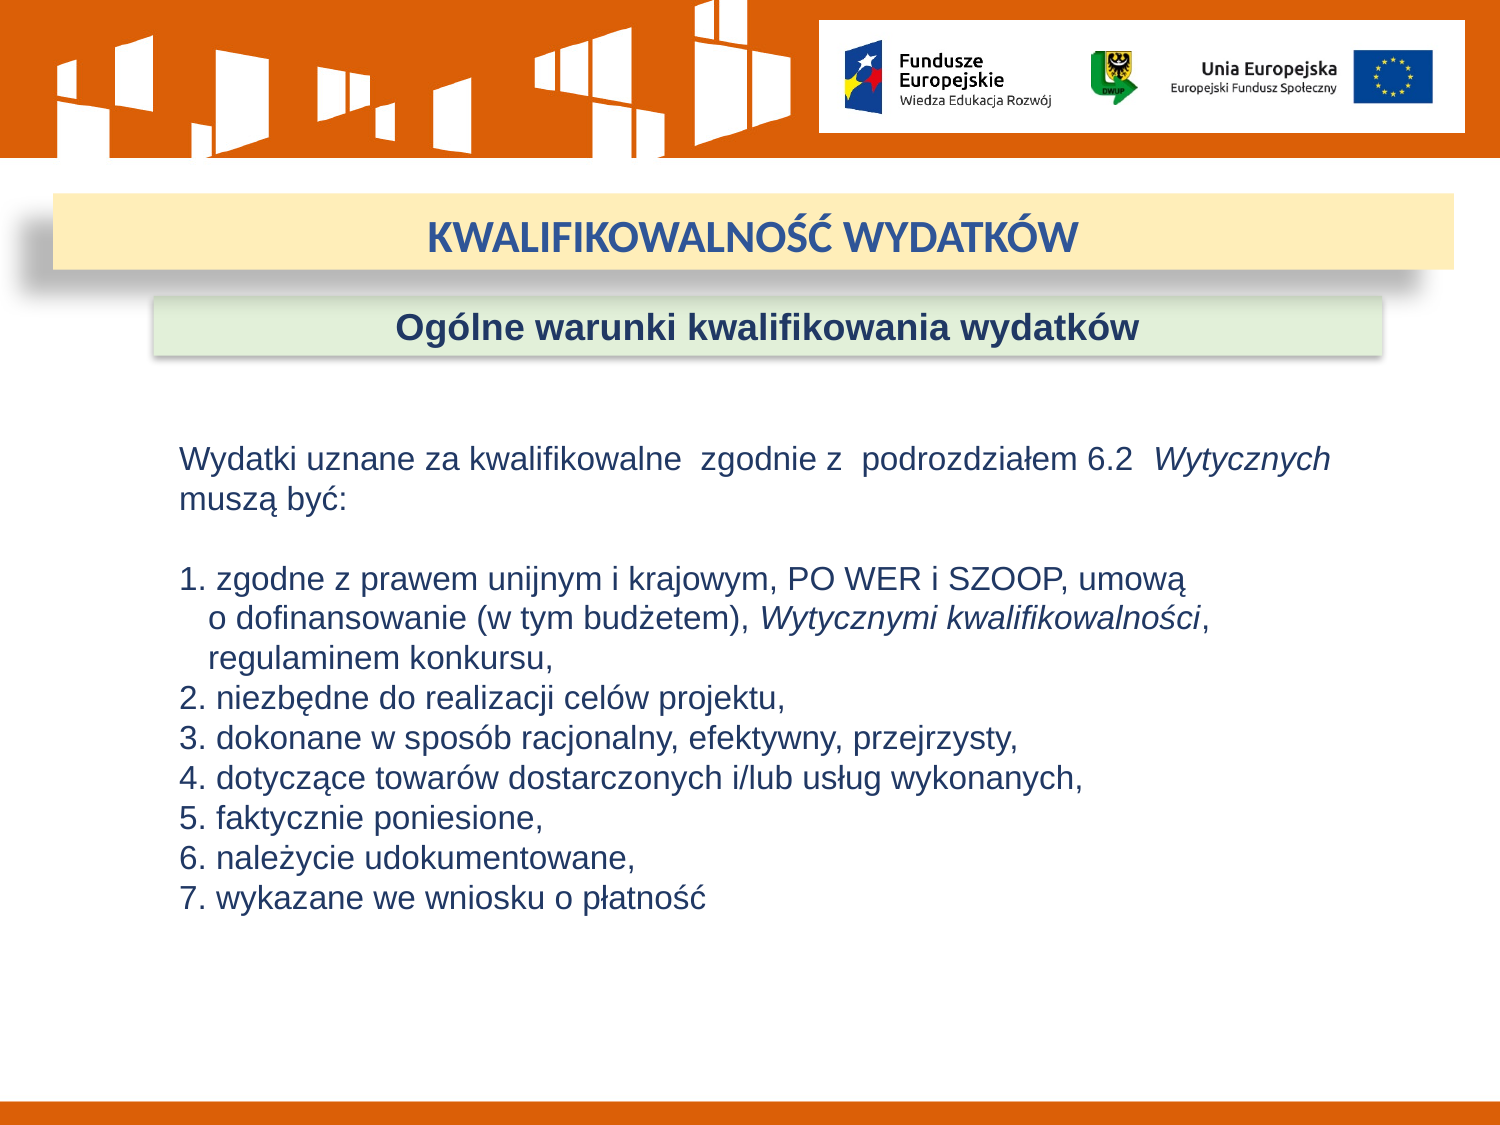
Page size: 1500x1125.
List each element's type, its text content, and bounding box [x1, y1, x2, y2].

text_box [826, 21, 1450, 133]
text_box KWALIFIKOWALNOŚĆ WYDATKÓW [53, 193, 1454, 270]
picture [0, 0, 1500, 1125]
text_box Wydatki uznane za kwalifikowalne zgodnie z podrozdziałem 6.2 Wytycznych muszą być: 1. zgodne z prawem unijnym i krajowym, PO WER i SZOOP, umową o dofinansowanie (w tym budżetem), Wytycznymi kwalifikowalności, regulaminem konkursu, 2. niezbędne do realizacji celów projektu, 3. dokonane w sposób racjonalny, efektywny, przejrzysty, 4. dotyczące towarów dostarczonych i/lub usług wykonanych, 5. faktycznie poniesione, 6. należycie udokumentowane, 7. wykazane we wniosku o płatność [164, 389, 1348, 924]
text_box [819, 20, 1465, 133]
text_box Ogólne warunki kwalifikowania wydatków [153, 309, 1383, 356]
